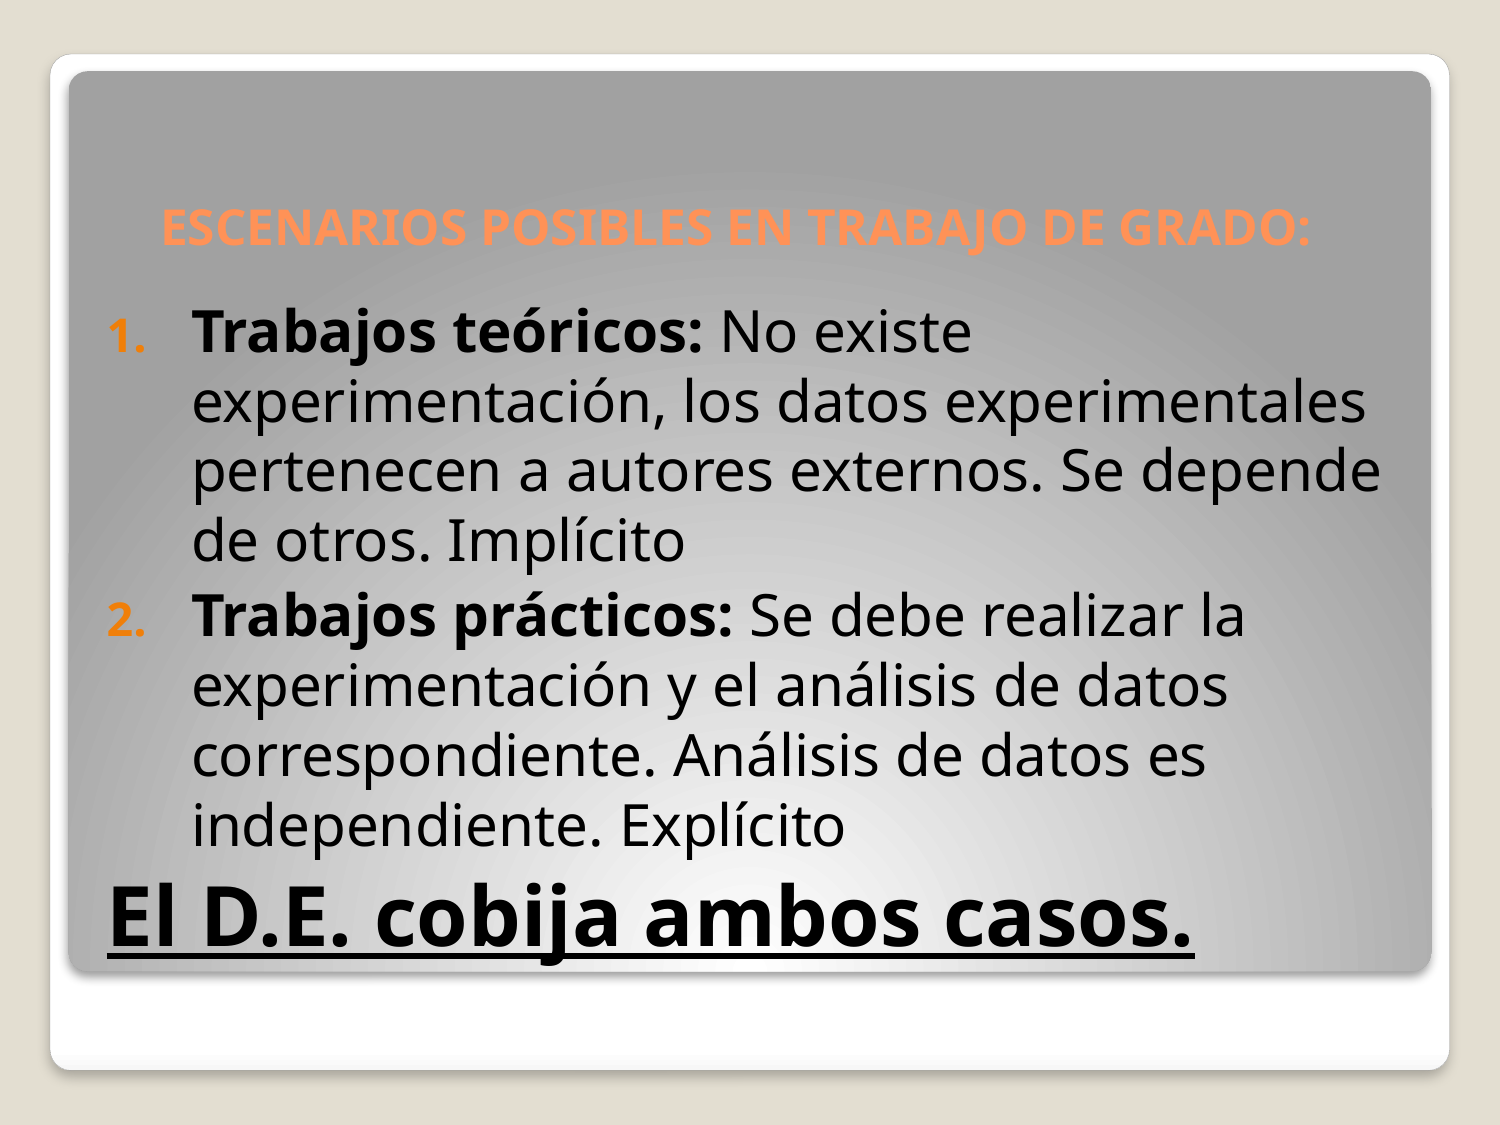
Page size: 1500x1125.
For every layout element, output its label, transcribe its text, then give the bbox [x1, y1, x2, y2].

title ESCENARIOS POSIBLES EN TRABAJO DE GRADO: [64, 149, 1408, 322]
list Trabajos teóricos: No existe experimentación, los datos experimentales pertenecen a autores externos. Se depende de otros. Implícito Trabajos prácticos: Se debe realizar la experimentación y el análisis de datos correspondiente. Análisis de datos es independiente. Explícito El D.E. cobija ambos casos. [76, 278, 1420, 1059]
